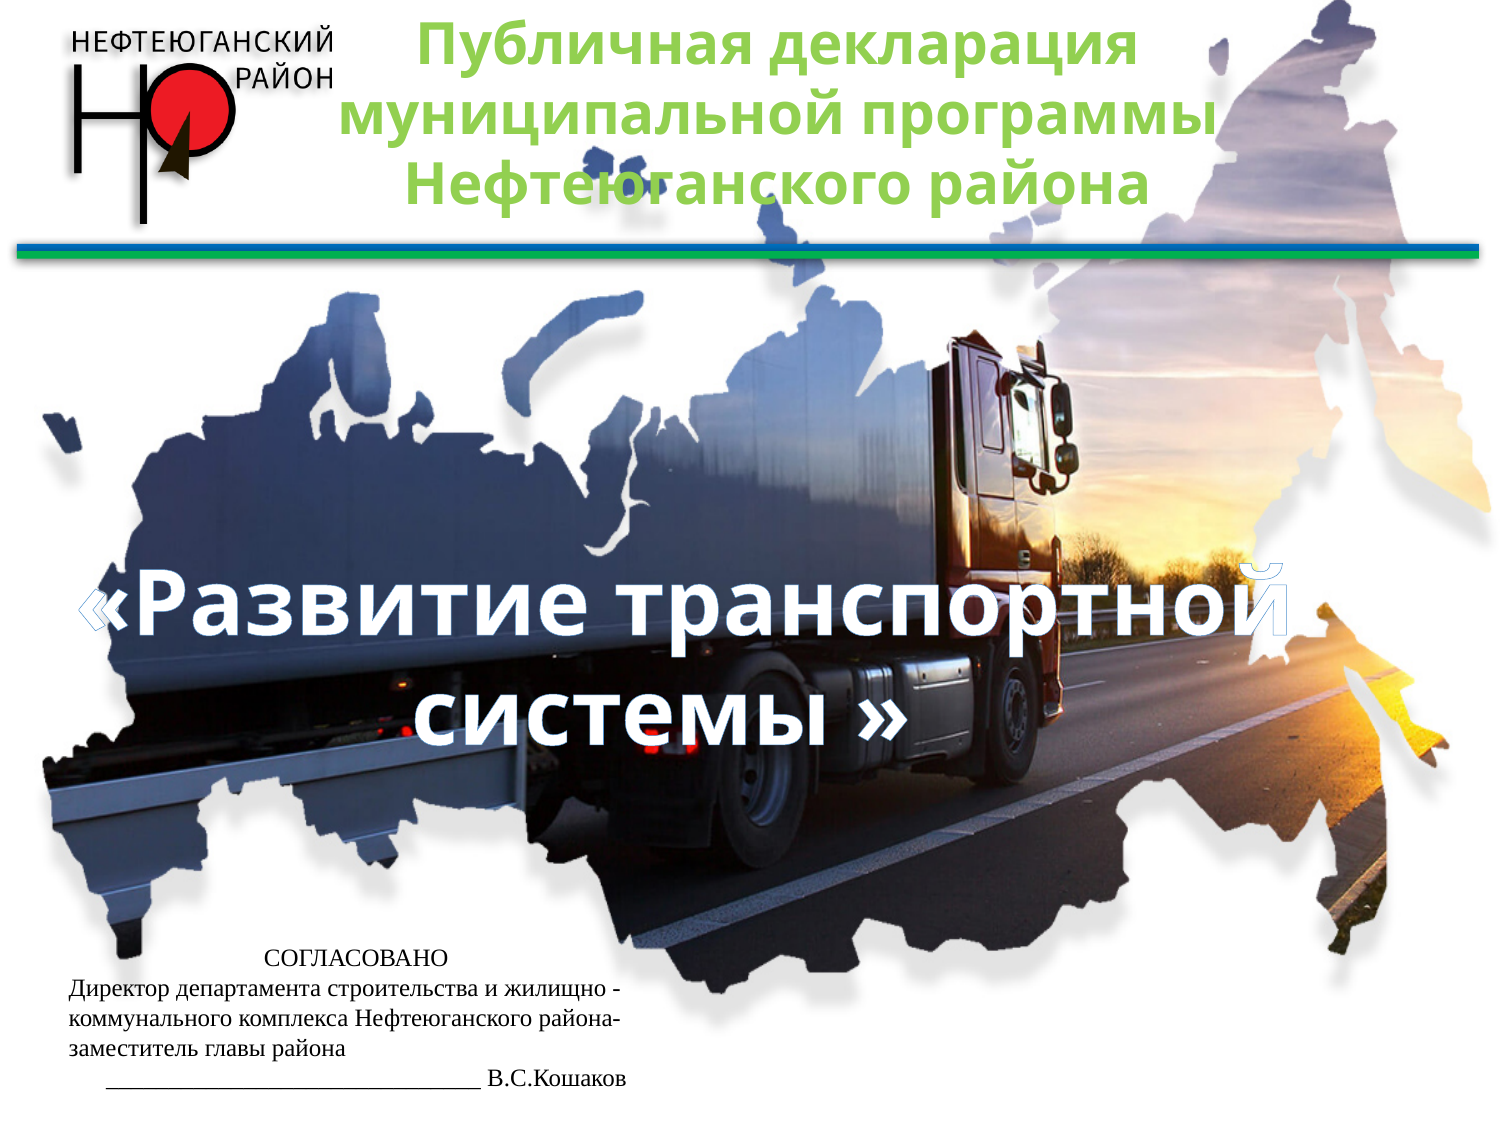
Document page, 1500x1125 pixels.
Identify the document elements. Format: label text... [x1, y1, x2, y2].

picture [34, 0, 1500, 1038]
text_box СОГЛАСОВАНО Директор департамента строительства и жилищно - коммунального комплекса Нефтеюганского района- заместитель главы района ______________________________ В.С.Кошаков [53, 1038, 659, 1099]
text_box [16, 243, 1479, 259]
